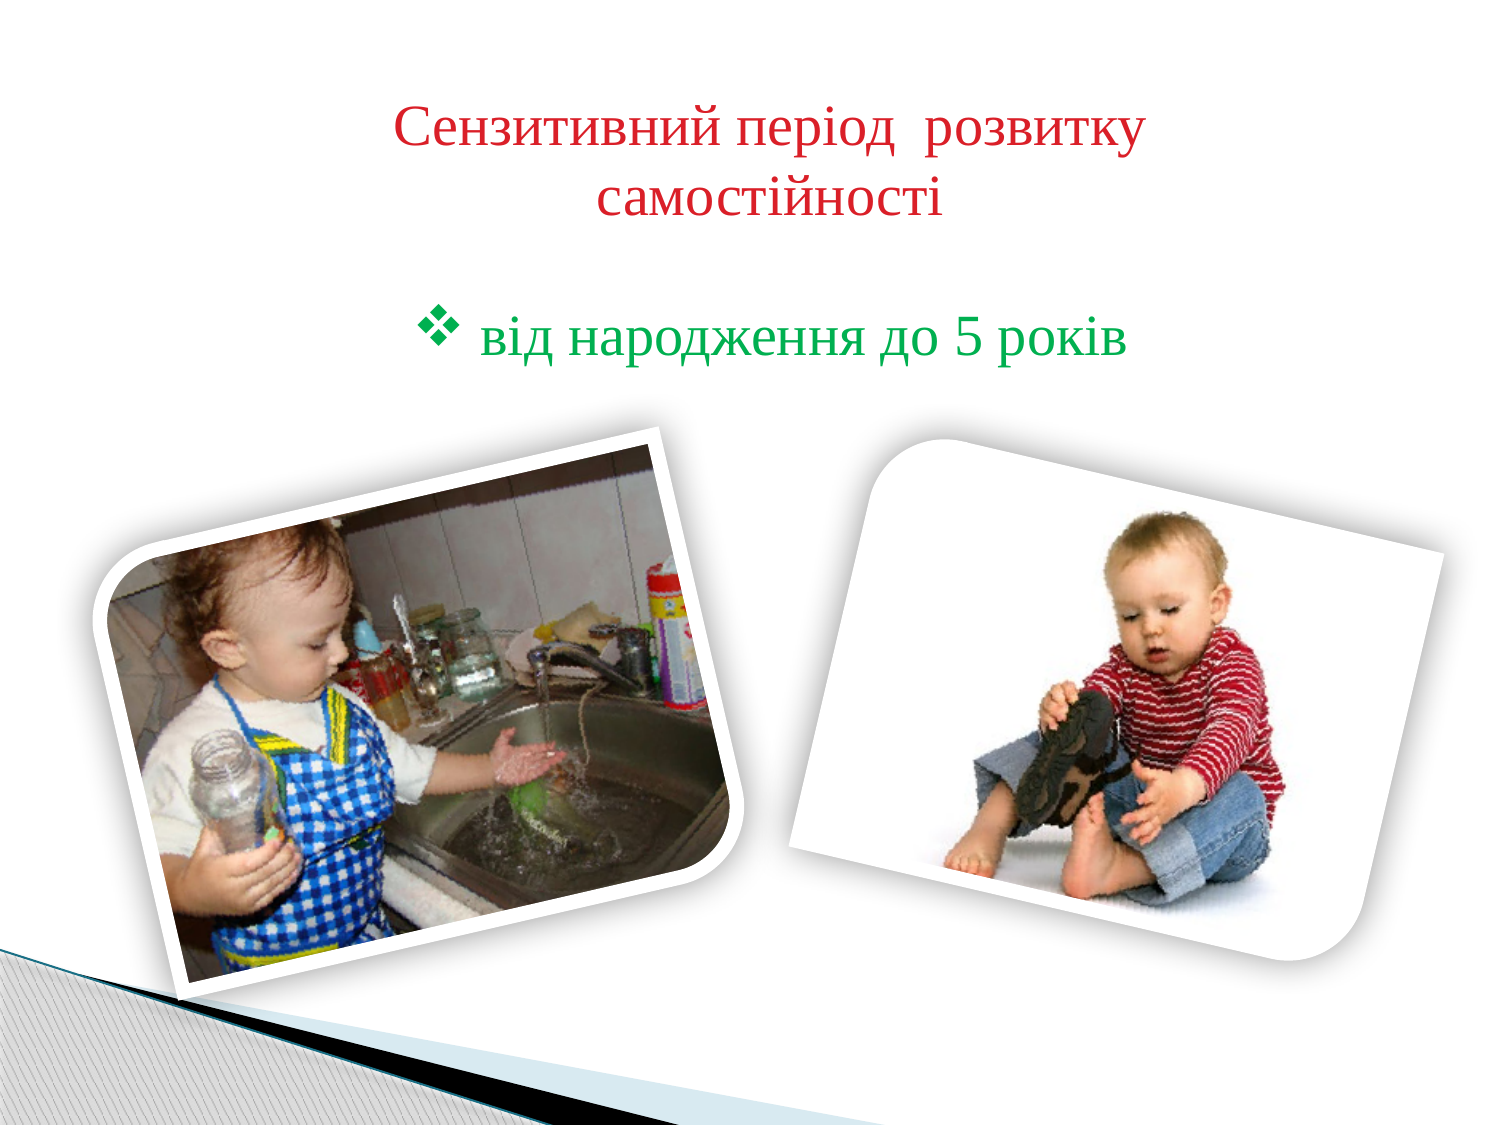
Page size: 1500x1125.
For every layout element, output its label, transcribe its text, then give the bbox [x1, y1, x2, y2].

picture [108, 445, 729, 982]
picture [807, 454, 1426, 946]
text_box Сензитивний період розвитку самостійності від народження до 5 років [230, 79, 1311, 375]
